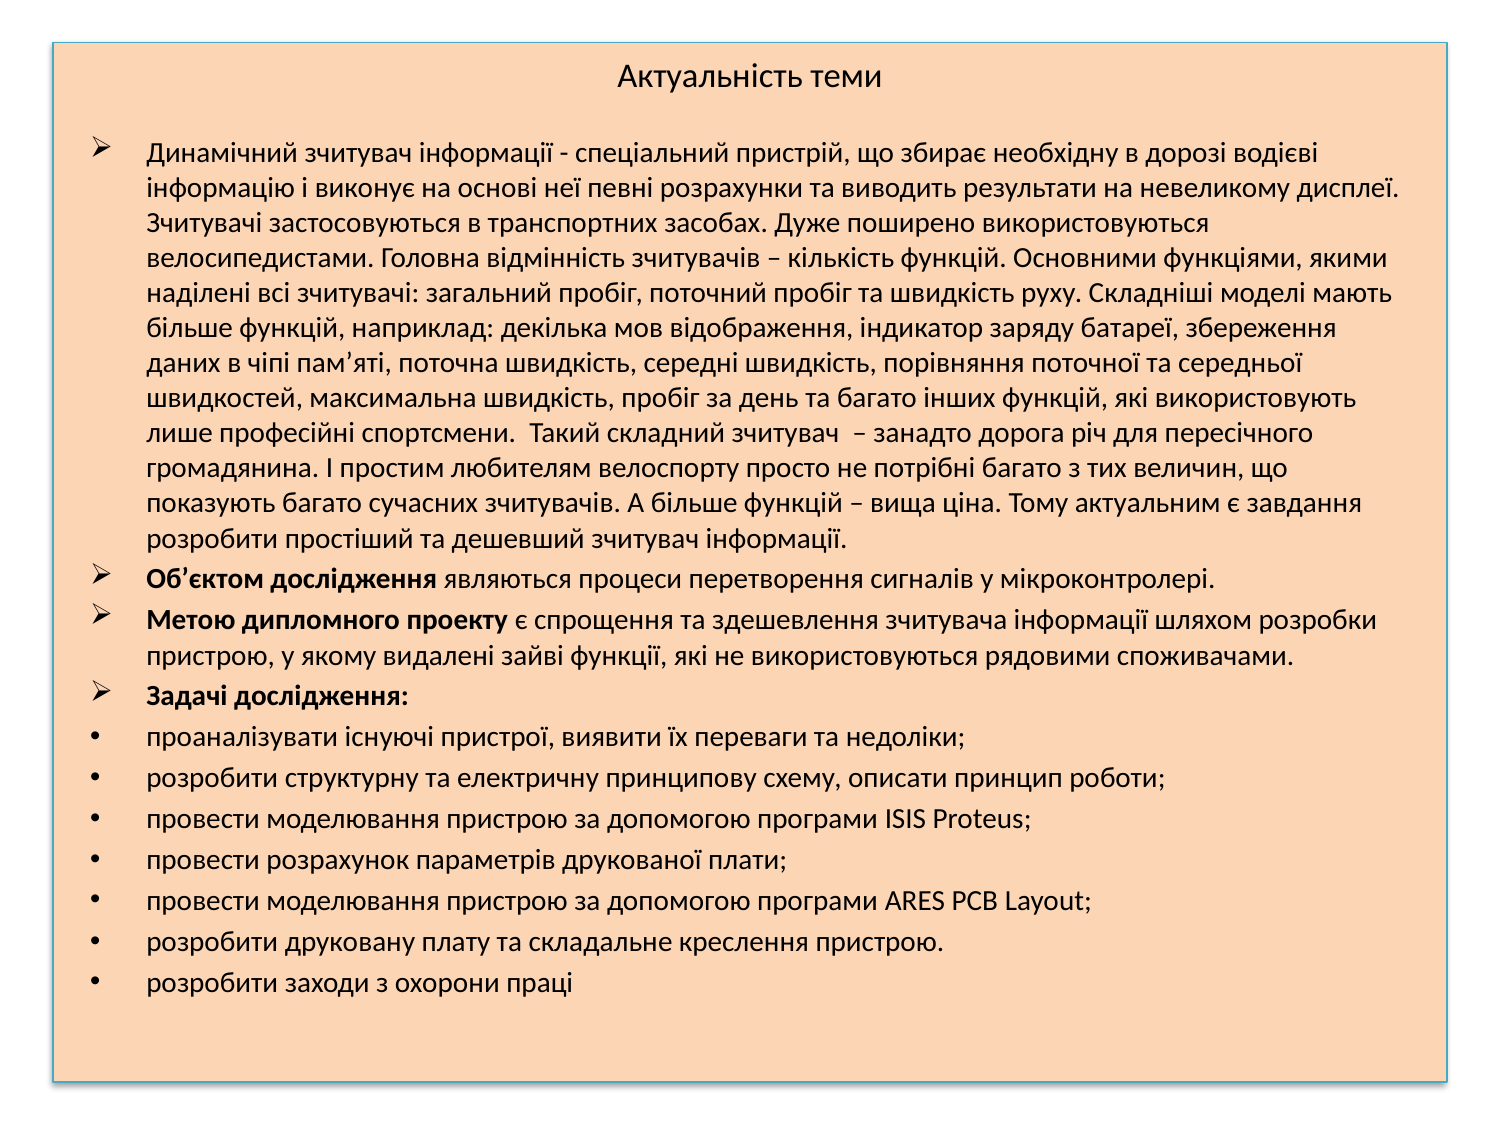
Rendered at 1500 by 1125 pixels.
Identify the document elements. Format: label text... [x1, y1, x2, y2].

text_box [52, 42, 1448, 1083]
title Актуальність теми [75, 45, 1425, 102]
list Динамічний зчитувач інформації - спеціальний пристрій, що збирає необхідну в дорозі водієві інформацію і виконує на основі неї певні розрахунки та виводить результати на невеликому дисплеї. Зчитувачі застосовуються в транспортних засобах. Дуже поширено використовуються велосипедистами. Головна відмінність зчитувачів – кількість функцій. Основними функціями, якими наділені всі зчитувачі: загальний пробіг, поточний пробіг та швидкість руху. Складніші моделі мають більше функцій, наприклад: декілька мов відображення, індикатор заряду батареї, збереження даних в чіпі пам’яті, поточна швидкість, середні швидкість, порівняння поточної та середньої швидкостей, максимальна швидкість, пробіг за день та багато інших функцій, які використовують лише професійні спортсмени. Такий складний зчитувач – занадто дорога річ для пересічного громадянина. І простим любителям велоспорту просто не потрібні багато з тих величин, що показують багато сучасних зчитувачів. А більше функцій – вища ціна. Тому актуальним є завдання розробити простіший та дешевший зчитувач інформації. Об’єктом дослідження являються процеси перетворення сигналів у мікроконтролері. Метою дипломного проекту є спрощення та здешевлення зчитувача інформації шляхом розробки пристрою, у якому видалені зайві функції, які не використовуються рядовими споживачами. Задачі дослідження: проаналізувати існуючі пристрої, виявити їх переваги та недоліки; розробити структурну та електричну принципову схему, описати принцип роботи; провести моделювання пристрою за допомогою програми ISIS Proteus; провести розрахунок параметрів друкованої плати; провести моделювання пристрою за допомогою програми ARES PCB Layout; розробити друковану плату та складальне креслення пристрою. розробити заходи з охорони праці [75, 125, 1425, 1059]
